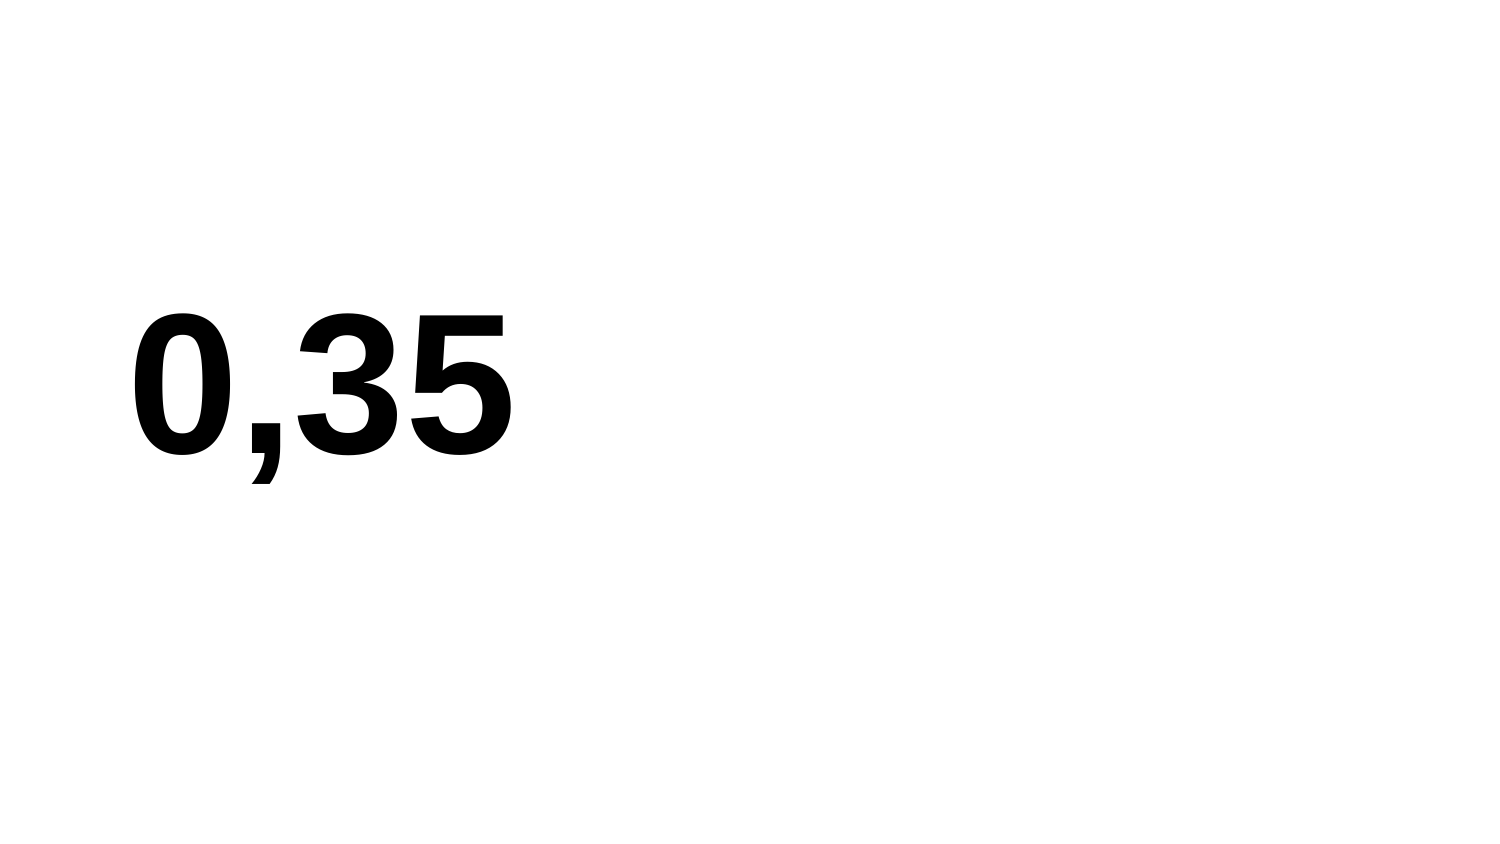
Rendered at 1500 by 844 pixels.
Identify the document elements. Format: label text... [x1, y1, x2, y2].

text_box 0,35 [112, 235, 1388, 509]
